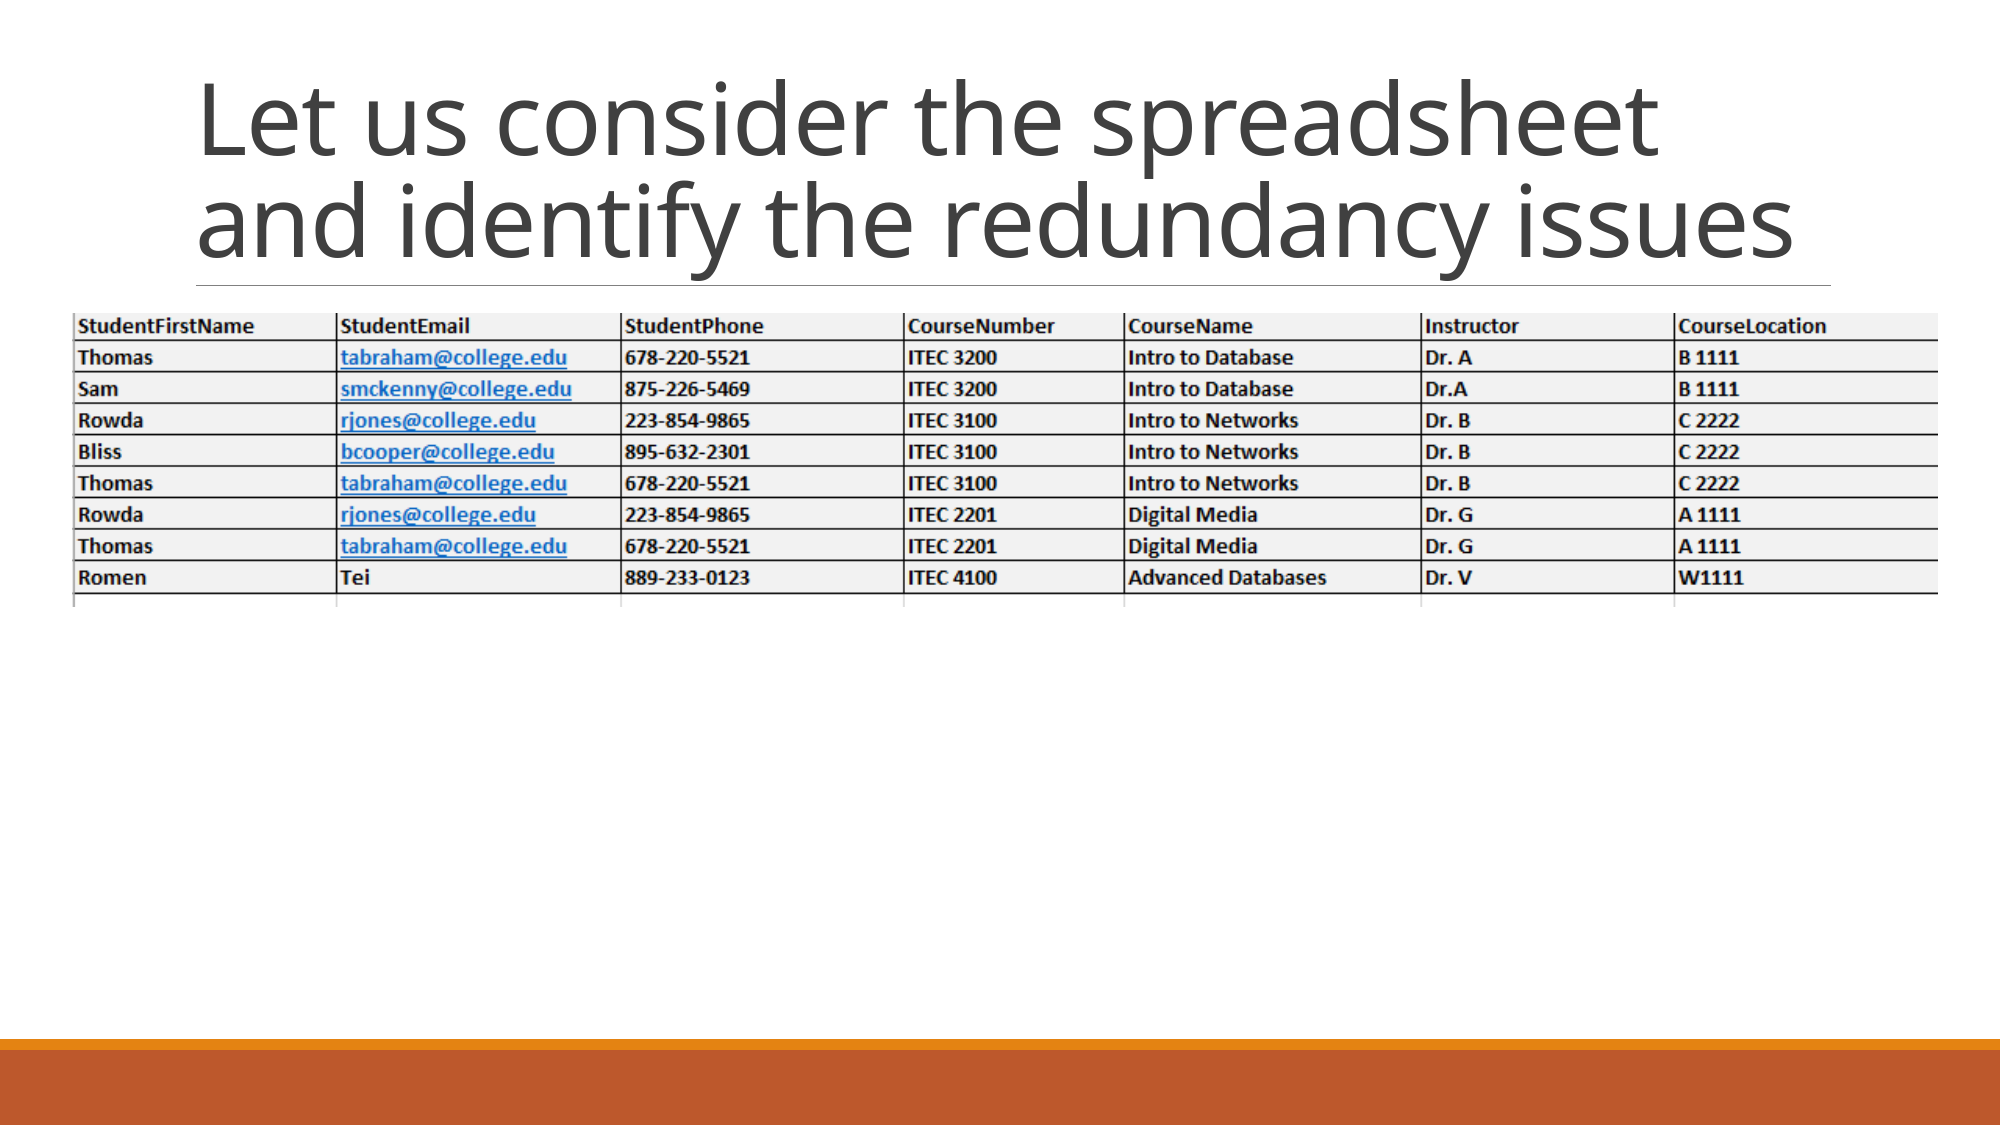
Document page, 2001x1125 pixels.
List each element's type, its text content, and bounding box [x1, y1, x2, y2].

title Let us consider the spreadsheet and identify the redundancy issues [180, 47, 1830, 285]
picture [71, 313, 1939, 607]
